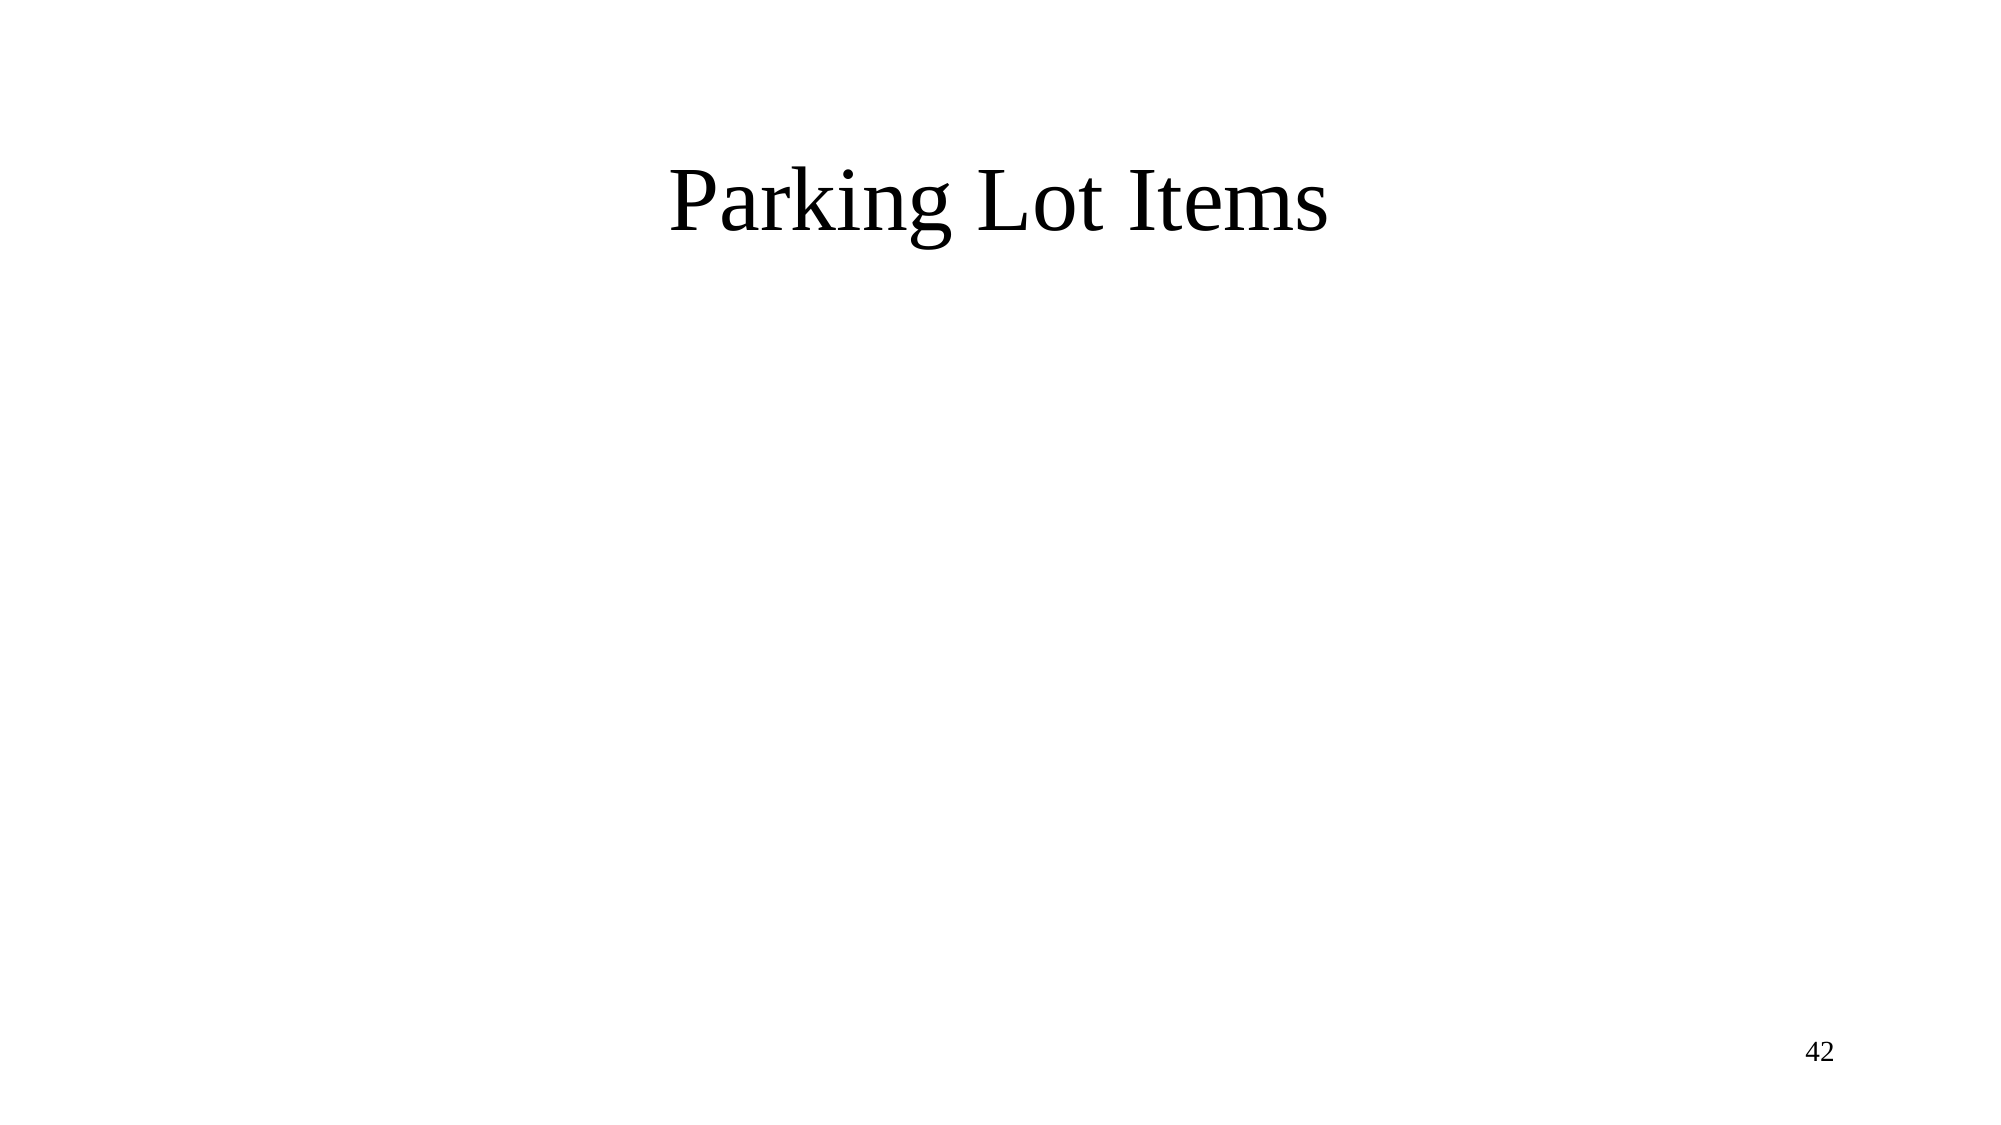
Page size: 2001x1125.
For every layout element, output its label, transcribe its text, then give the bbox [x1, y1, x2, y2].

title Parking Lot Items [149, 99, 1851, 288]
slide_number 42 [1433, 1024, 1851, 1101]
